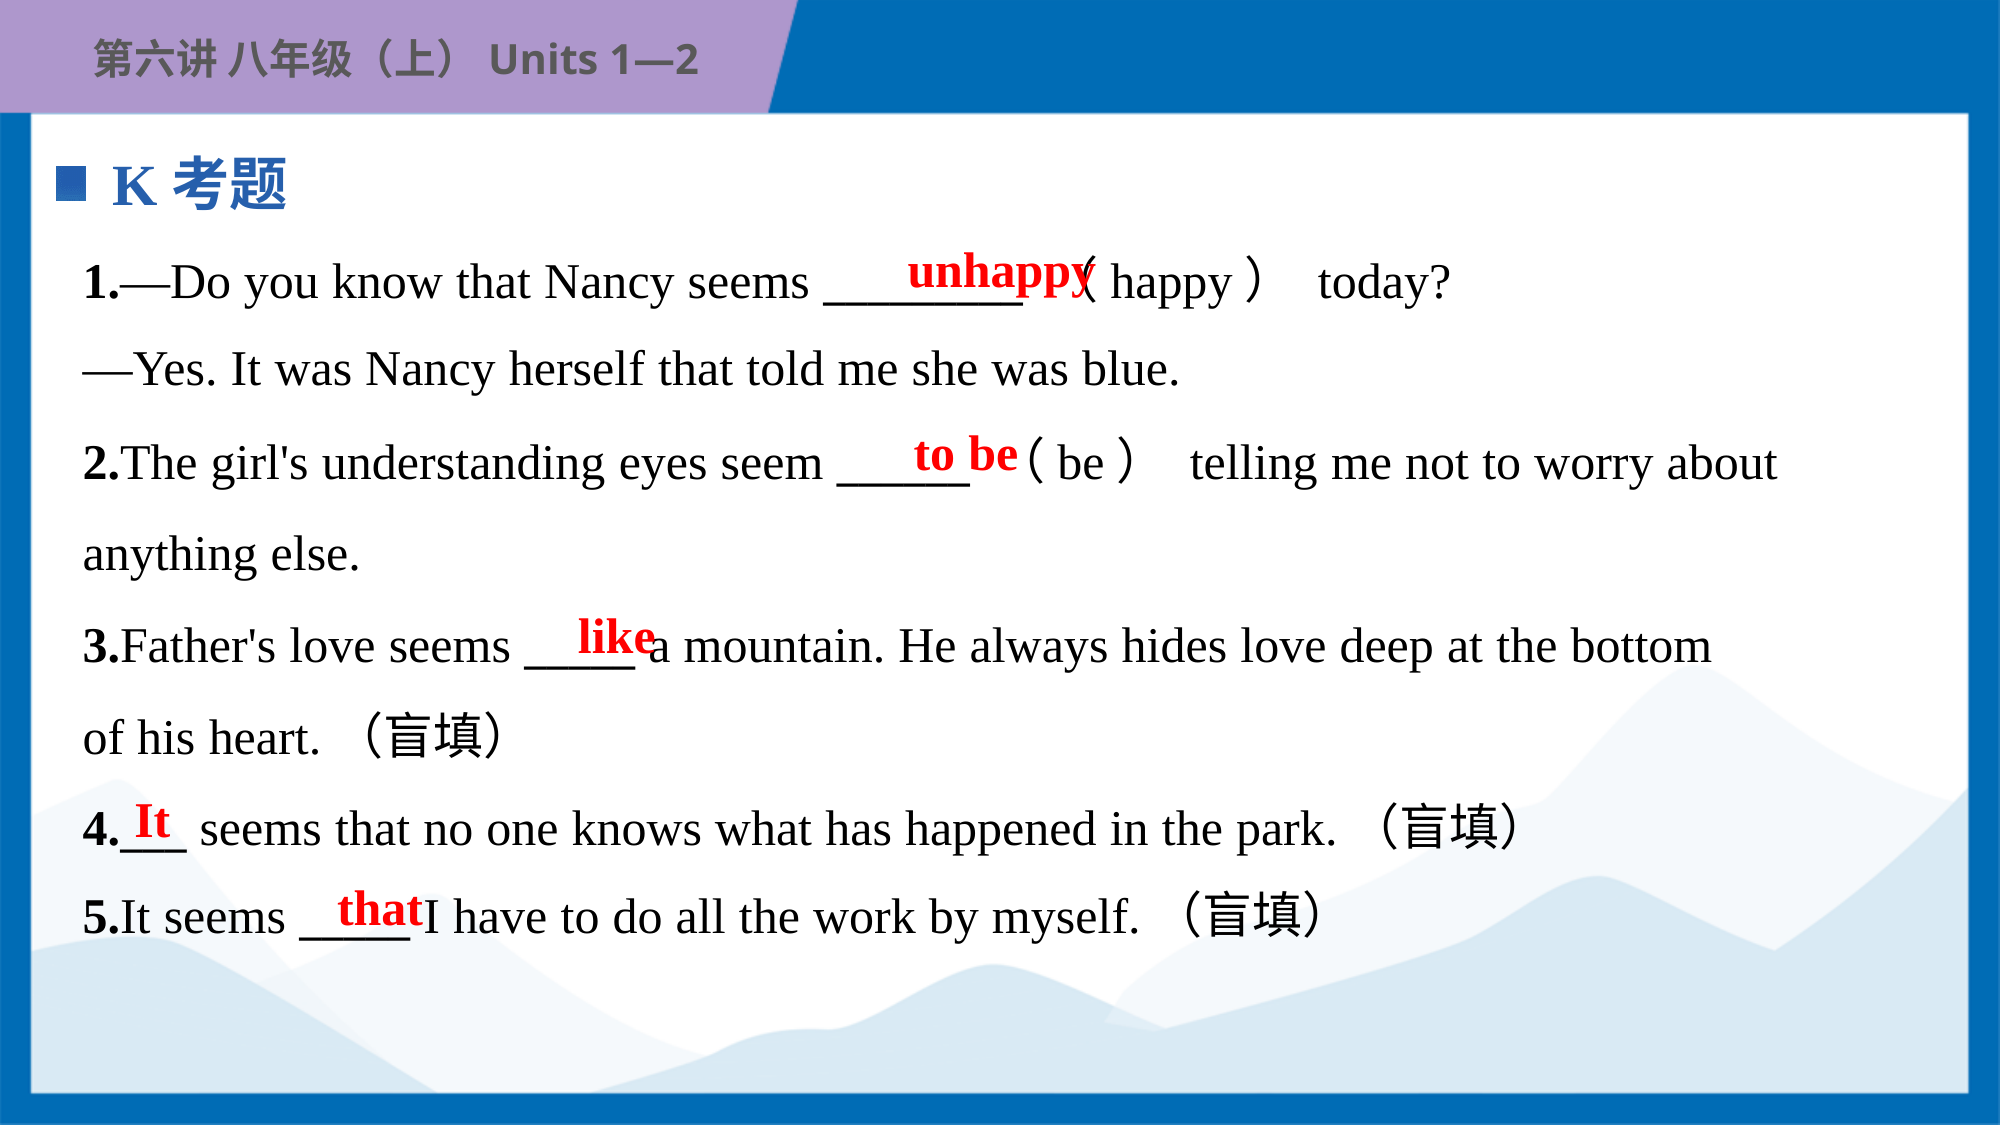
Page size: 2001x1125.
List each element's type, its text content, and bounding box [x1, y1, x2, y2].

text_box It [116, 759, 189, 839]
text_box unhappy [889, 210, 1115, 289]
text_box to be [889, 392, 1043, 471]
text_box 1.—Do you know that Nancy seems _________ （happy） today? —Yes. It was Nancy herself that told me she was blue. [82, 216, 1917, 387]
text_box like [559, 576, 674, 655]
picture [0, 0, 2000, 1125]
text_box K考题 [112, 146, 1917, 216]
text_box 2.The girl's understanding eyes seem ______ （be） telling me not to worry about anything else. 3.Father's love seems _____ a mountain. He always hides love deep at the bottom of his heart.（盲填） 4.___ seems that no one knows what has happened in the park.（盲填） 5.It seems _____ I have to do all the work by myself.（盲填） [82, 397, 1917, 934]
text_box that [319, 847, 442, 927]
